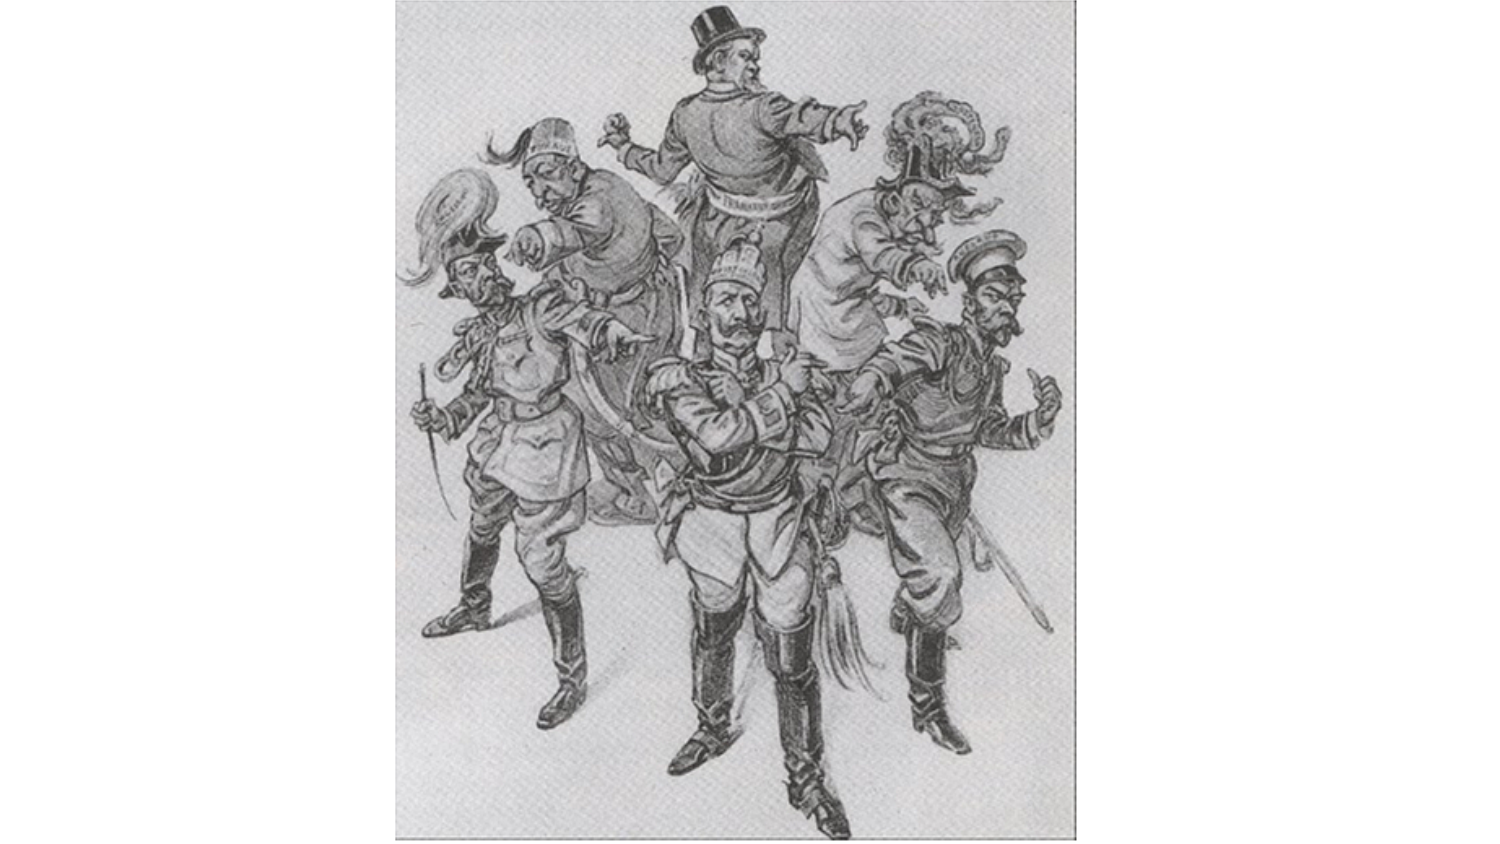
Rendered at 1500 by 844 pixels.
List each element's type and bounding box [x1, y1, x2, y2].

picture [394, 0, 1080, 844]
